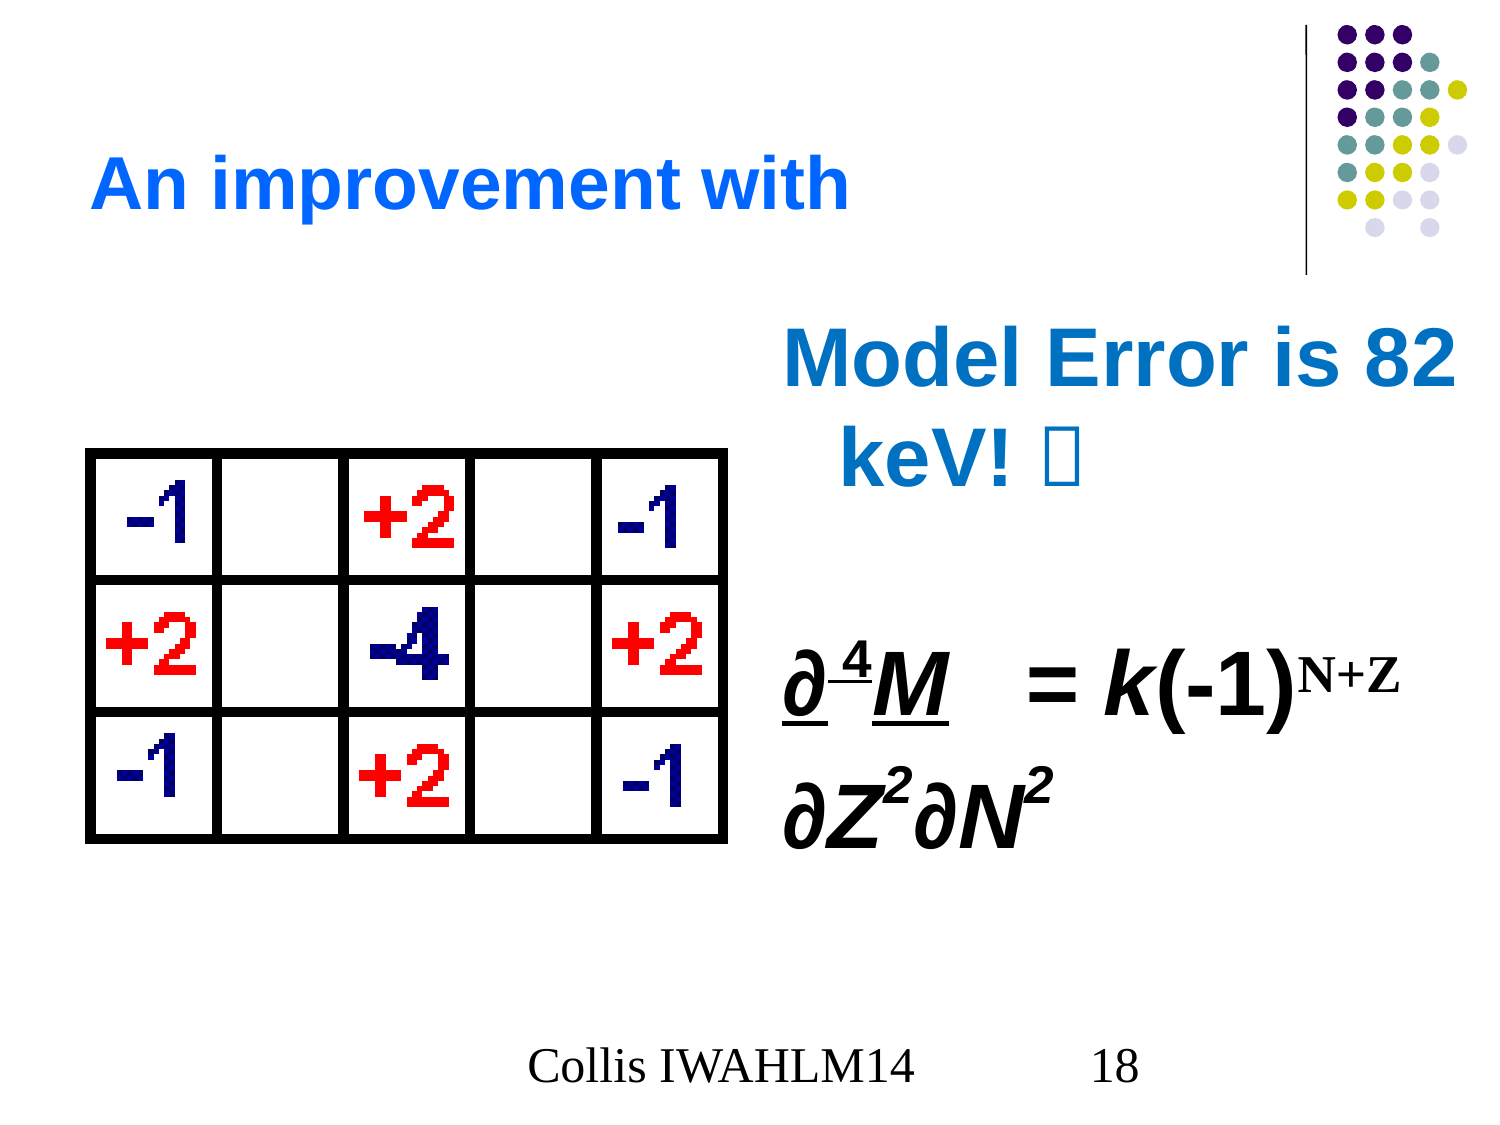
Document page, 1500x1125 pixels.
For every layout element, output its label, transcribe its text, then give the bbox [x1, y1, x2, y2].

list Model Error is 82 keV!  ∂ 4M = k(-1)N+Z ∂Z2∂N2 [767, 295, 1500, 1125]
footer Collis IWAHLM14 [512, 1025, 767, 1101]
picture [74, 438, 735, 850]
title An improvement with [75, 20, 1313, 233]
